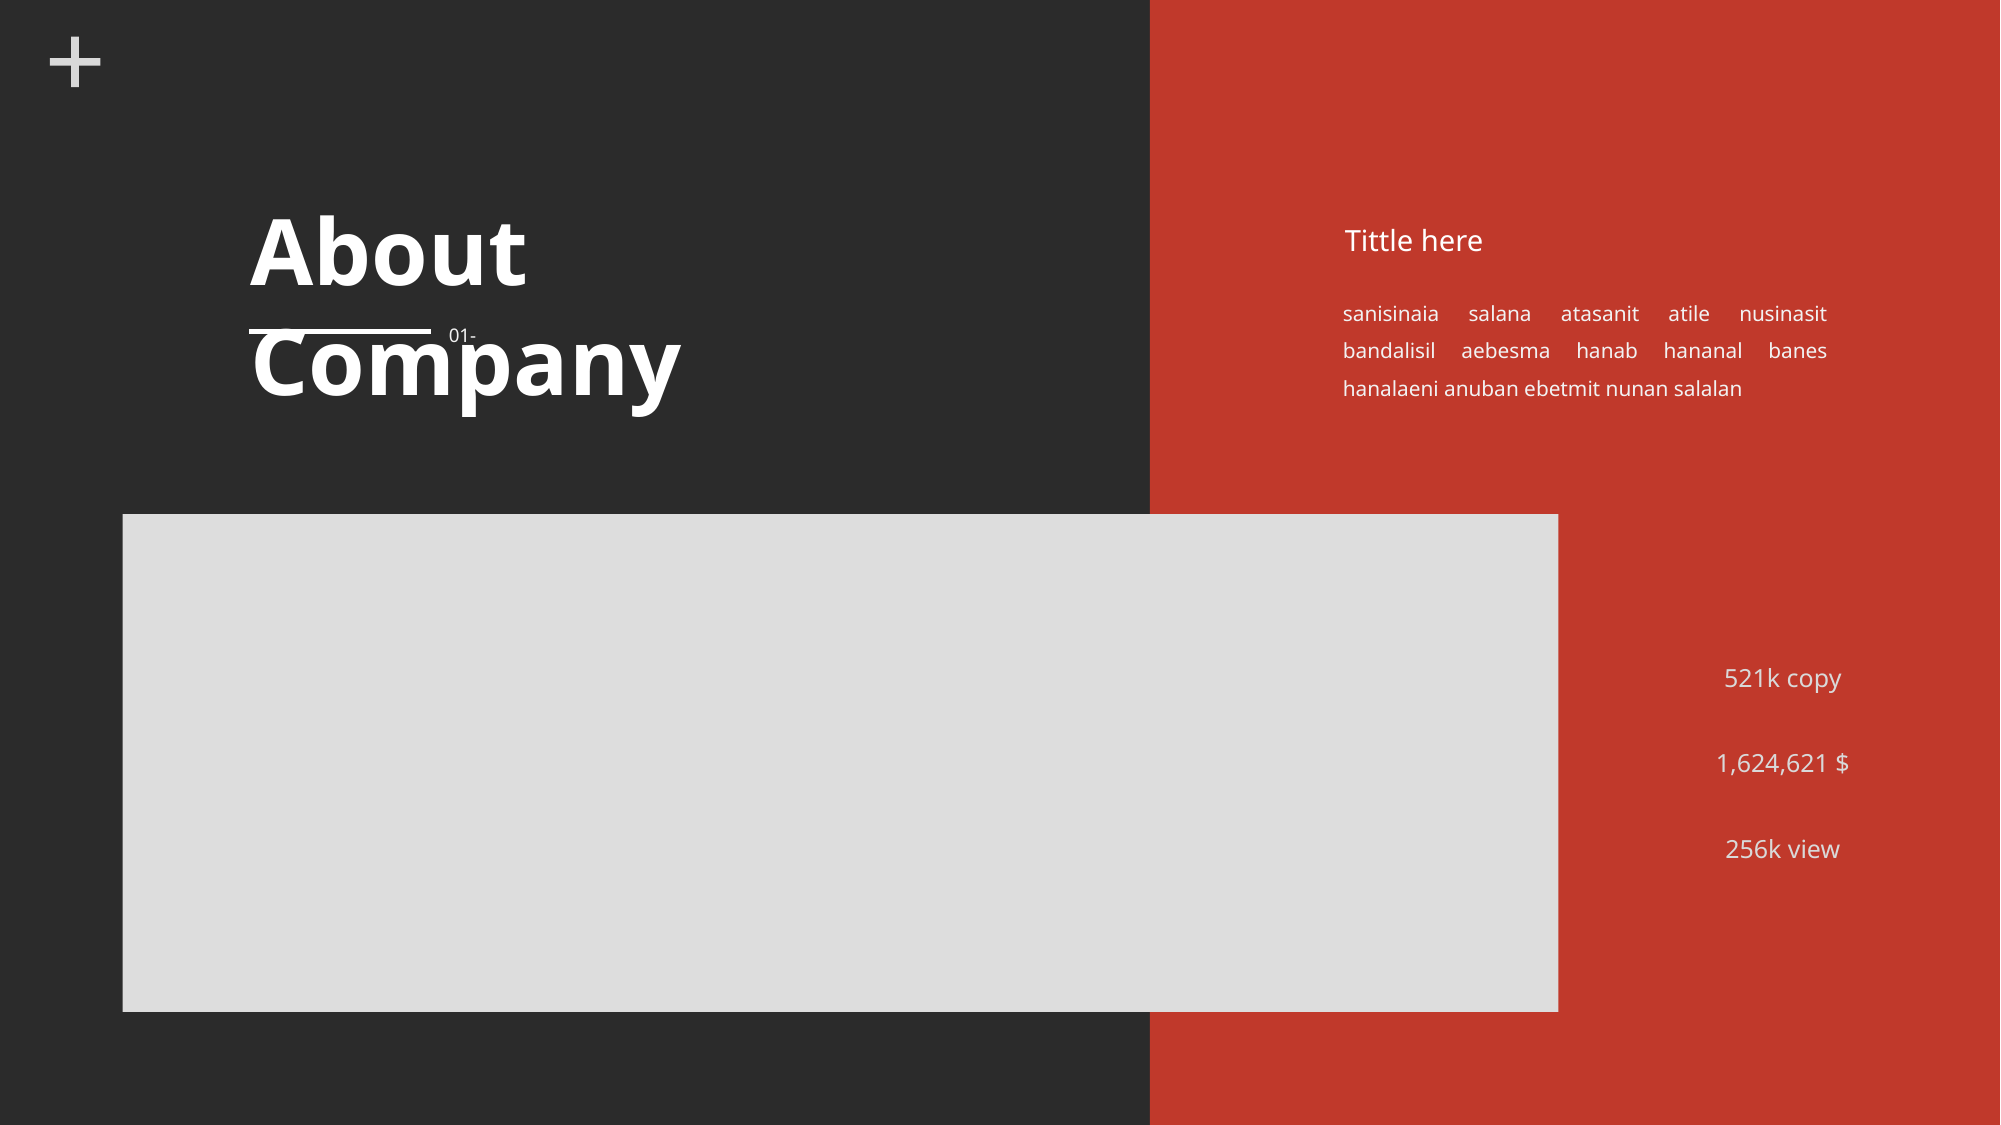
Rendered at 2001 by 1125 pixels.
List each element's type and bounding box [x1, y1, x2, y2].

text_box [1328, 215, 1843, 406]
picture [122, 514, 1559, 1012]
text_box [49, 36, 101, 88]
text_box [235, 186, 996, 351]
text_box [1674, 654, 1892, 872]
